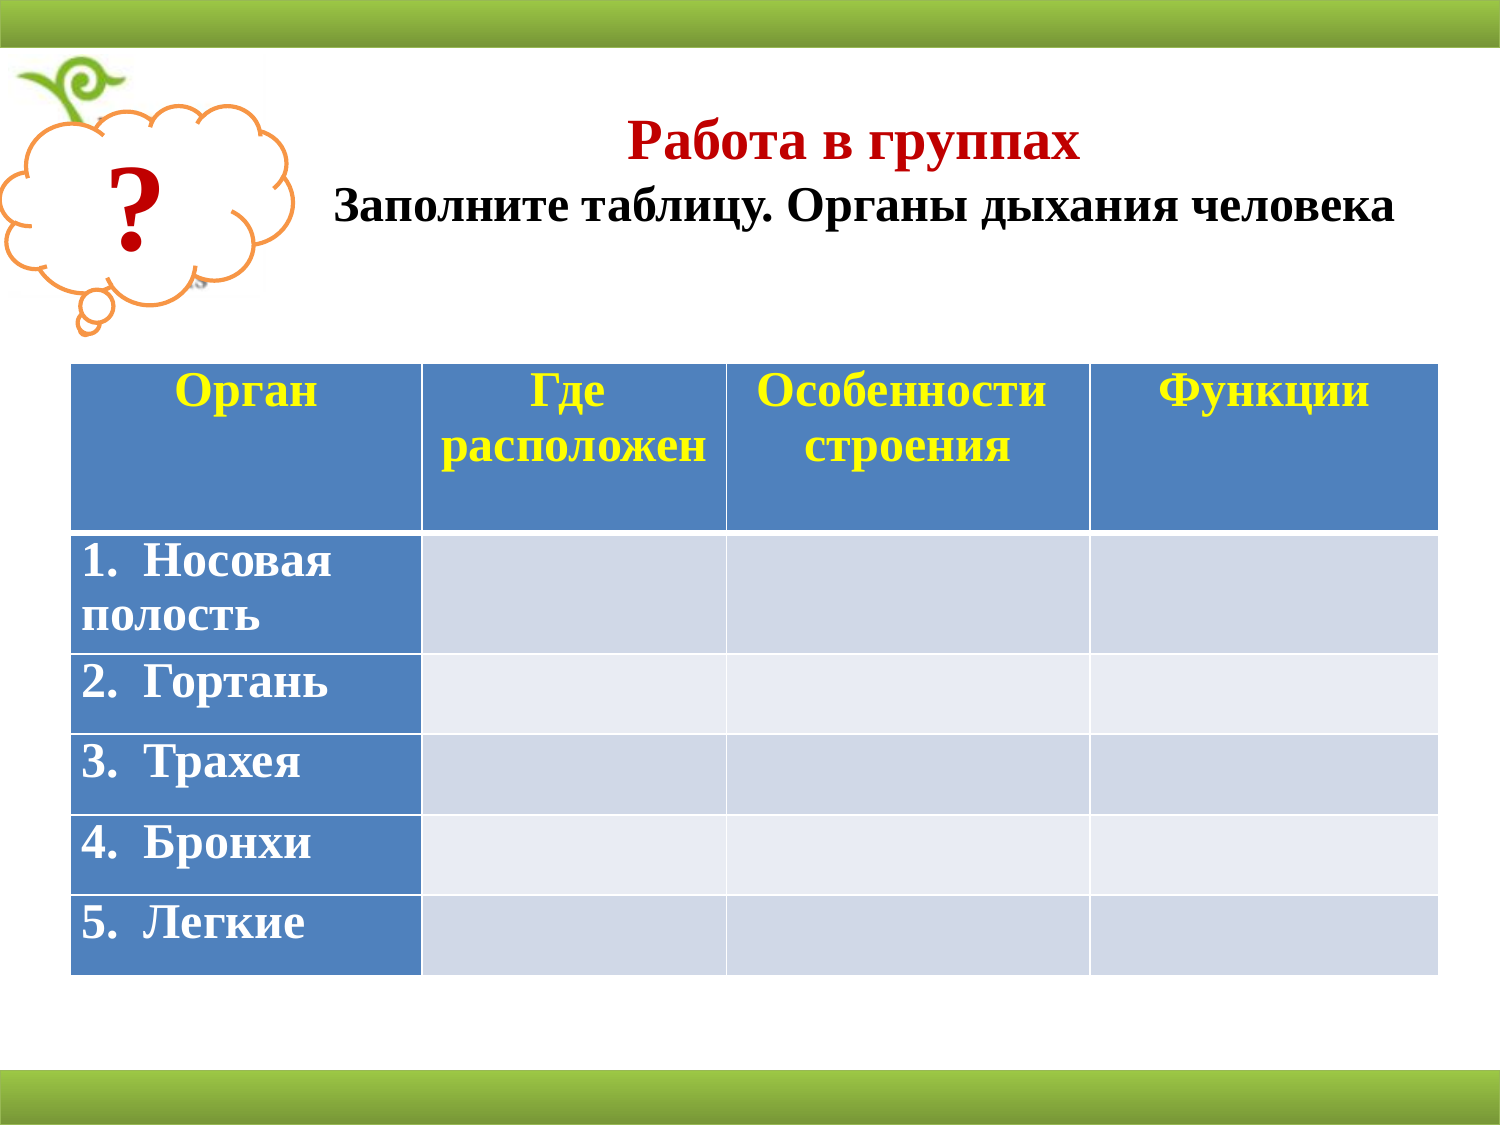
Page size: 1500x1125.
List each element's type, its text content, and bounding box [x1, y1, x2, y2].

table_cell [1091, 735, 1438, 814]
table_cell [423, 816, 726, 894]
table_cell [423, 655, 726, 733]
table_cell [423, 536, 726, 653]
table_cell [727, 536, 1089, 653]
table_cell [1091, 816, 1438, 894]
table_cell [727, 655, 1089, 733]
table_header Где расположен [423, 364, 726, 530]
table_cell 3. Трахея [71, 735, 421, 814]
table_cell [423, 896, 726, 975]
picture [8, 258, 80, 298]
table_header Функции [1091, 364, 1438, 530]
table_cell 1. Носовая полость [71, 536, 421, 653]
table_cell 2. Гортань [71, 655, 421, 733]
text_box Работа в группах Заполните таблицу. Органы дыхания человека [281, 93, 1428, 239]
picture [109, 290, 119, 298]
table_cell 4. Бронхи [71, 816, 421, 894]
table_cell [1091, 536, 1438, 653]
picture [181, 244, 266, 298]
table_cell [727, 896, 1089, 975]
table_header Орган [71, 364, 421, 530]
text_box ? [0, 103, 296, 338]
table_cell [727, 735, 1089, 814]
table_header Особенности строения [727, 364, 1089, 530]
table_cell [727, 816, 1089, 894]
table_cell 5. Легкие [71, 896, 421, 975]
table_cell [1091, 896, 1438, 975]
picture [8, 54, 266, 176]
table_cell [1091, 655, 1438, 733]
table_cell [423, 735, 726, 814]
